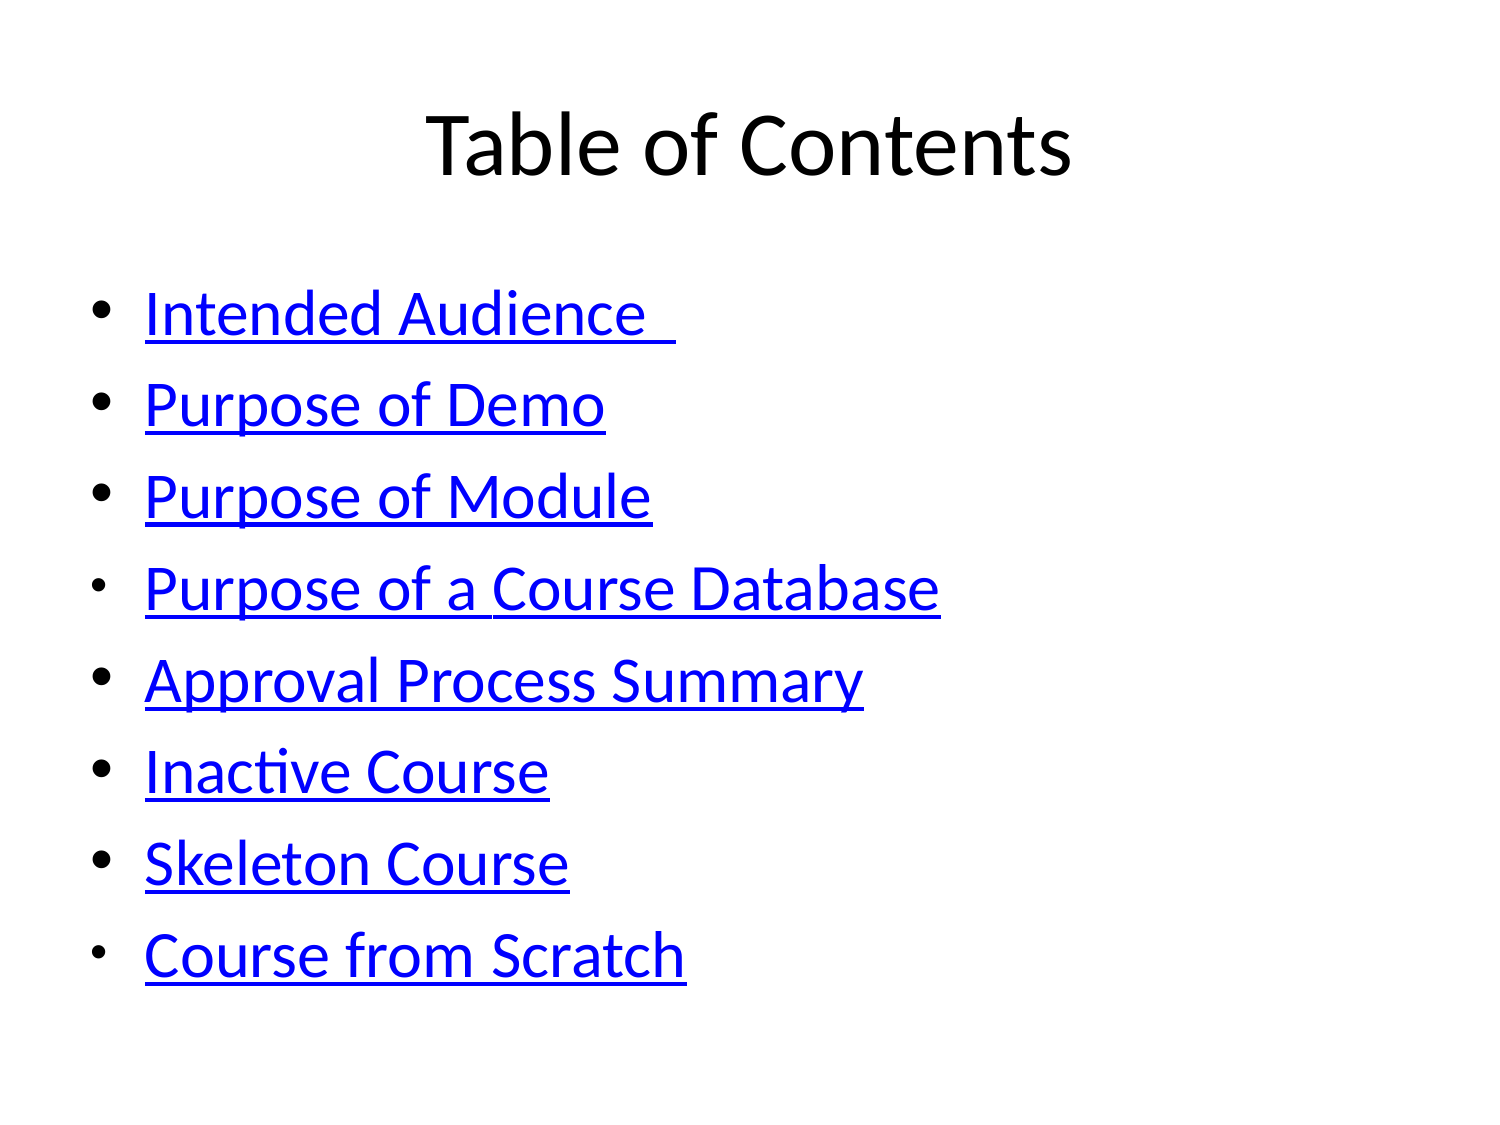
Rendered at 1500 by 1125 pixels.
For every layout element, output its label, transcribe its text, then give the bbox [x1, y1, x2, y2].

list Intended Audience Purpose of Demo Purpose of Module Purpose of a Course Database Approval Process Summary Inactive Course Skeleton Course Course from Scratch [75, 262, 1425, 1005]
title Table of Contents [75, 45, 1425, 233]
